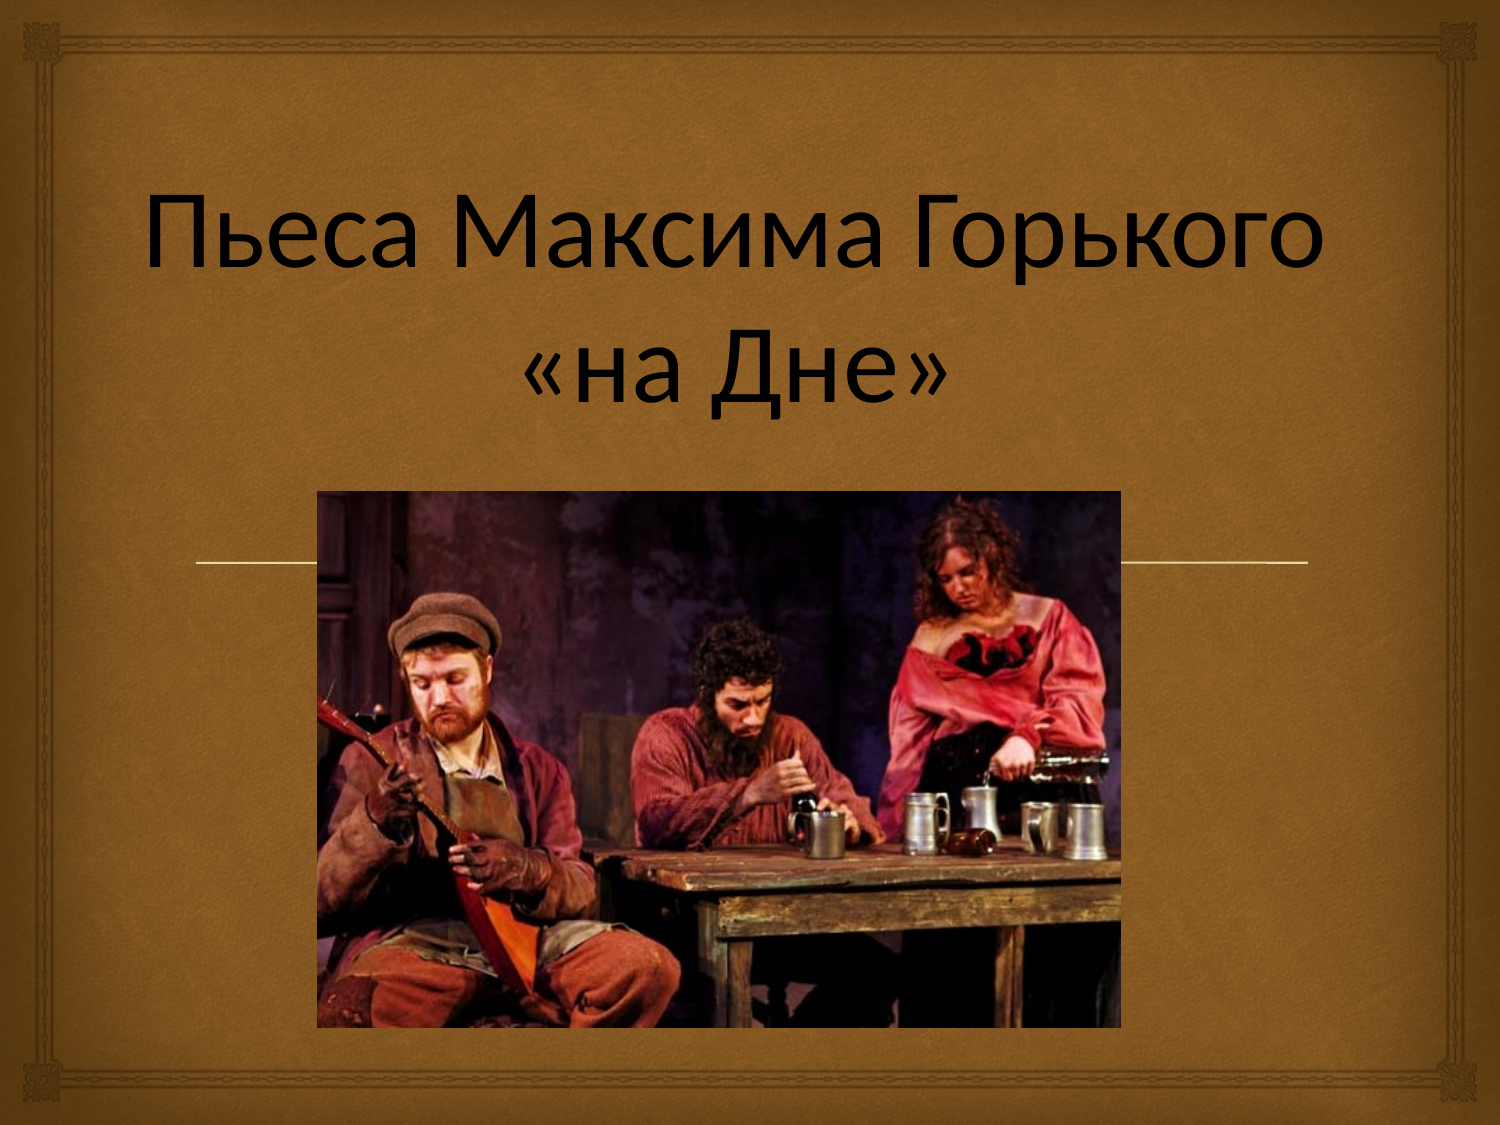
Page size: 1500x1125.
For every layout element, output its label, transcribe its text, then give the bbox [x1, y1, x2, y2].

picture [0, 0, 1500, 1125]
title Пьеса Максима Горького «на Дне» [88, 66, 1383, 433]
